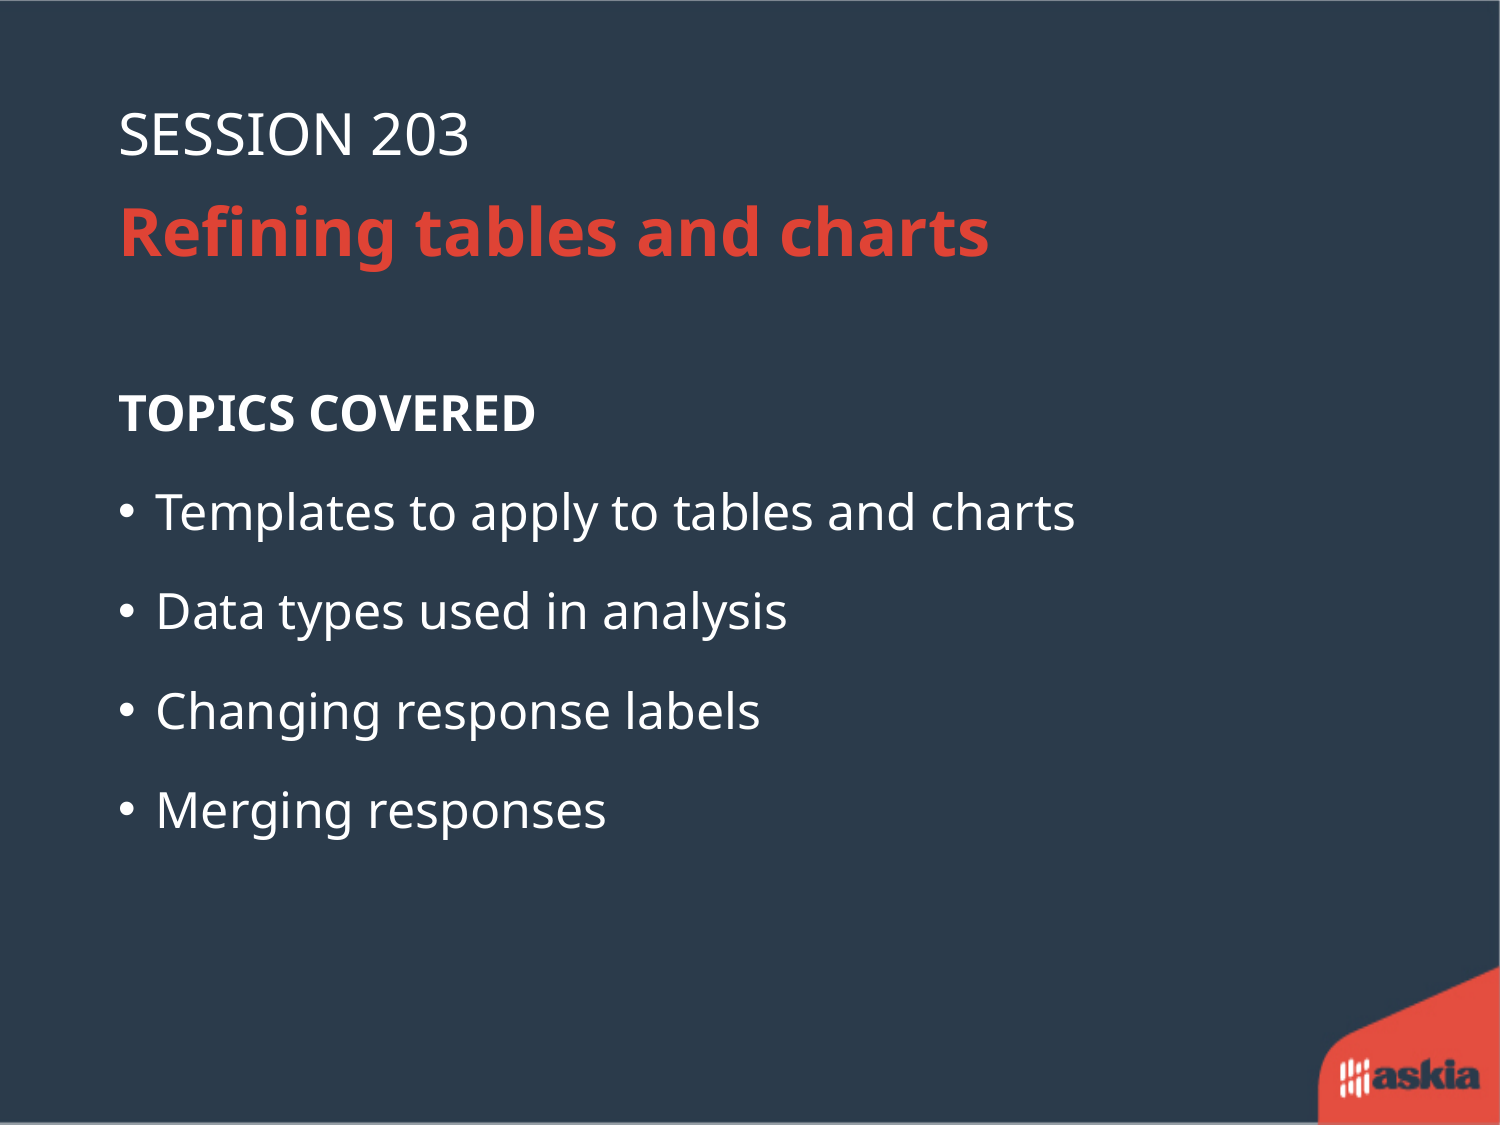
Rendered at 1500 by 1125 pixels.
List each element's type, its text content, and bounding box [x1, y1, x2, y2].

picture [0, 0, 1500, 1125]
list Refining tables and charts [103, 174, 1397, 322]
title Session 203 [103, 88, 1397, 174]
list TOPICS COVERED Templates to apply to tables and charts Data types used in analysis Changing response labels Merging responses [103, 367, 1397, 1014]
